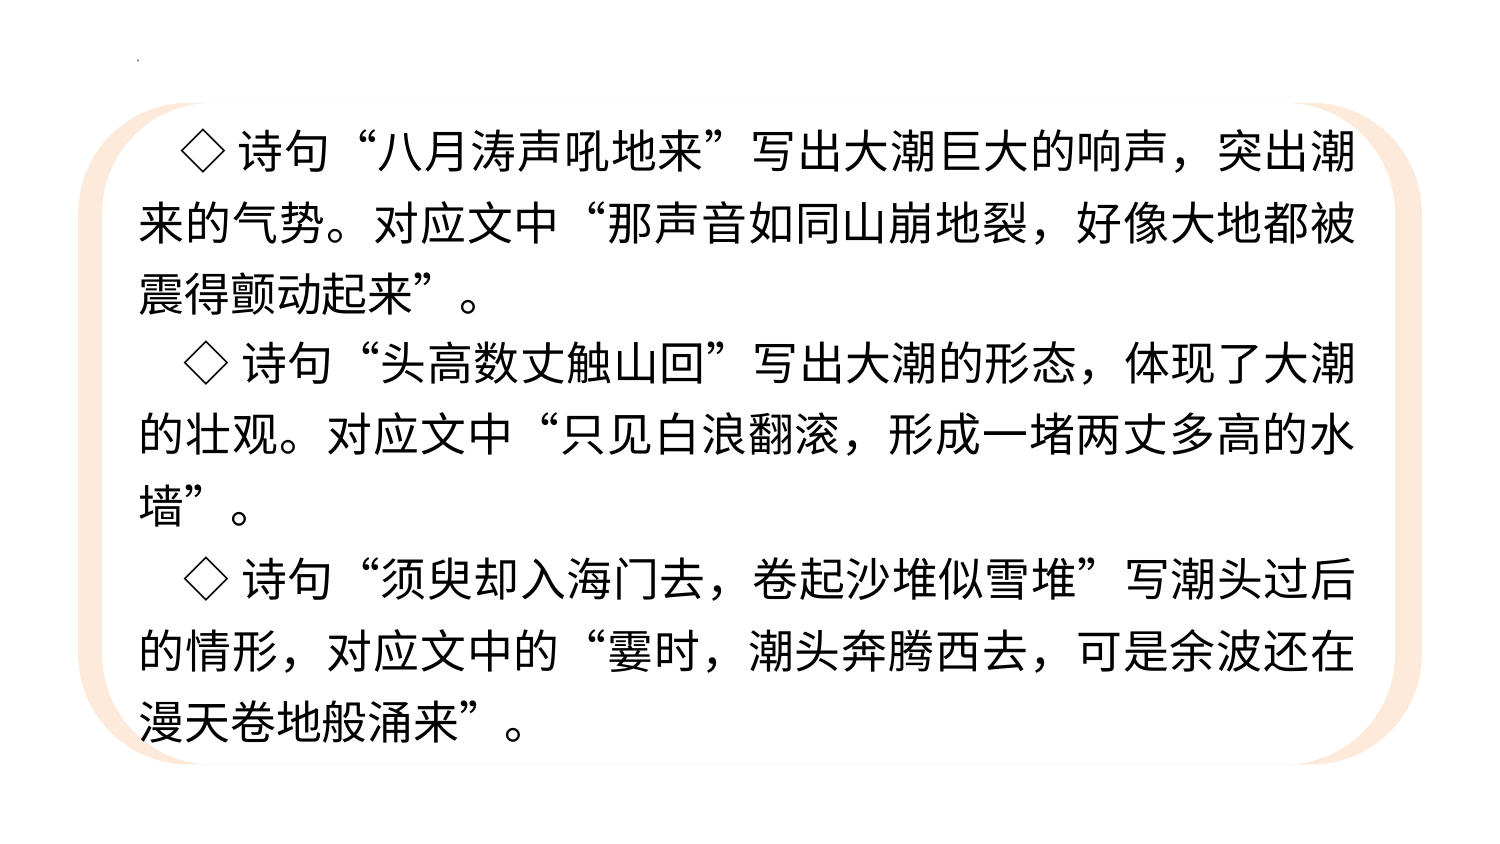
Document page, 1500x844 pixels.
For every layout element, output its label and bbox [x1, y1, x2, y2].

text_box [78, 102, 1422, 765]
